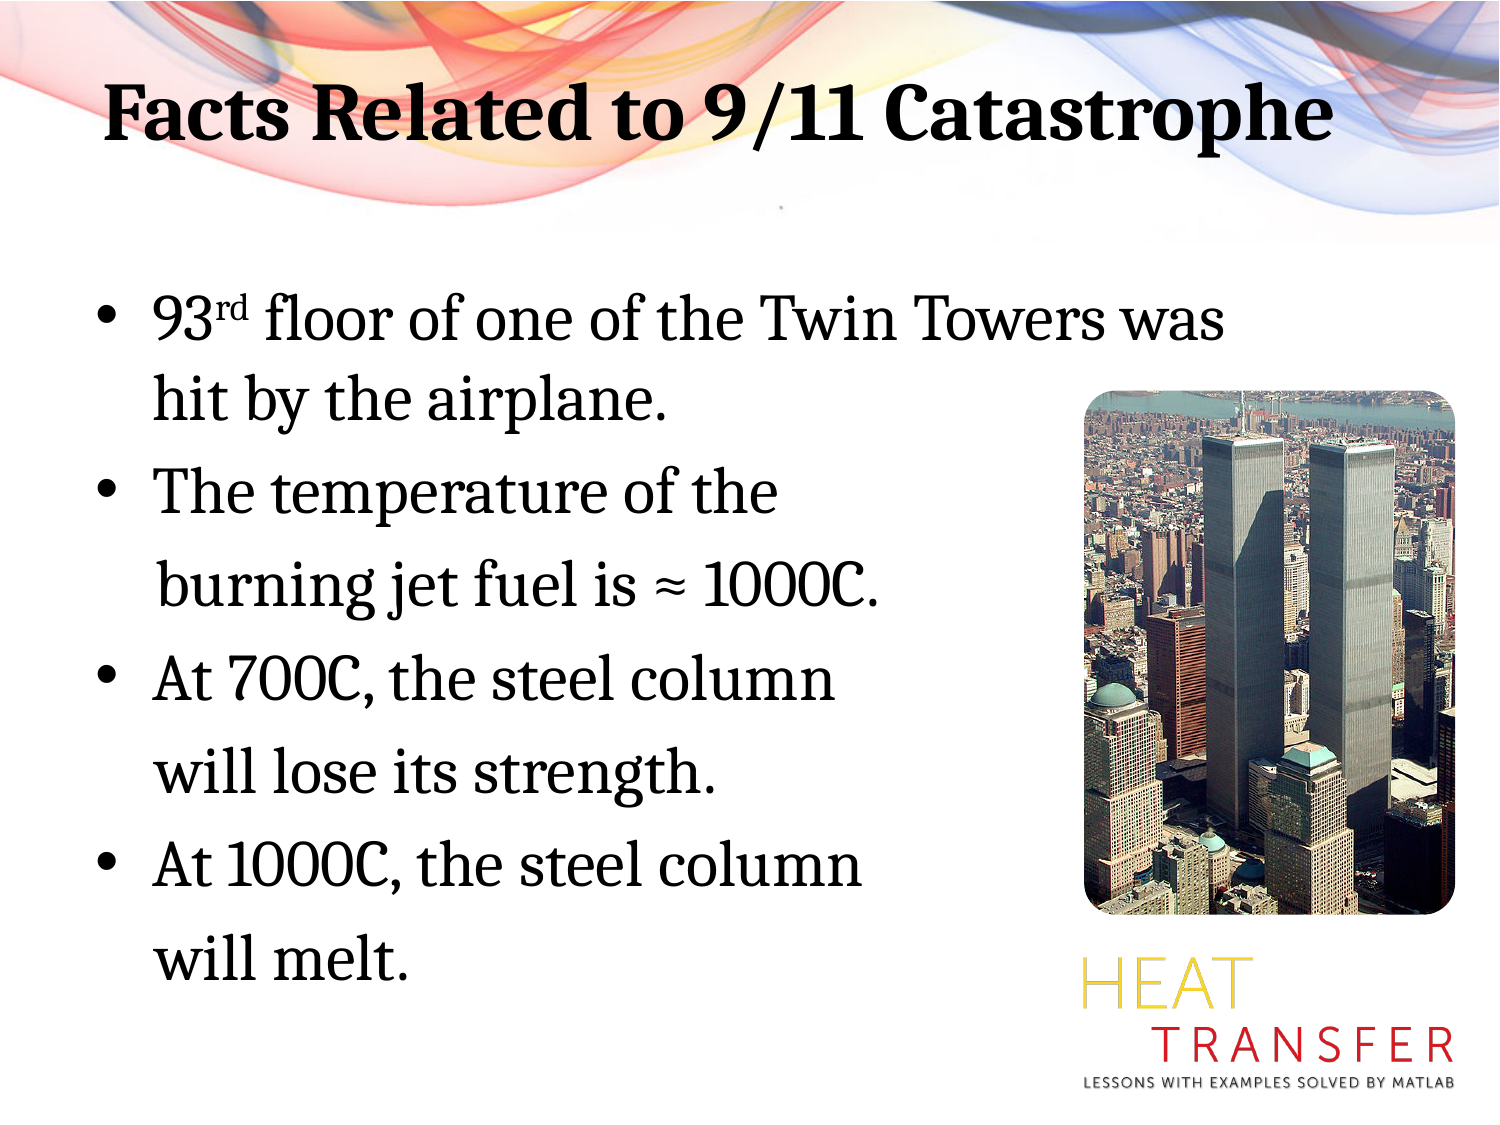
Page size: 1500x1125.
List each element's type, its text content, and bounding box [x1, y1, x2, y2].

picture [1075, 946, 1464, 1093]
text_box 93rd floor of one of the Twin Towers was hit by the airplane. The temperature of the burning jet fuel is ≈ 1000C. At 700C, the steel column will lose its strength. At 1000C, the steel column will melt. [81, 266, 1331, 1001]
text_box Facts Related to 9/11 Catastrophe [39, 49, 1419, 164]
picture [0, 1, 1499, 243]
picture [1083, 390, 1456, 915]
